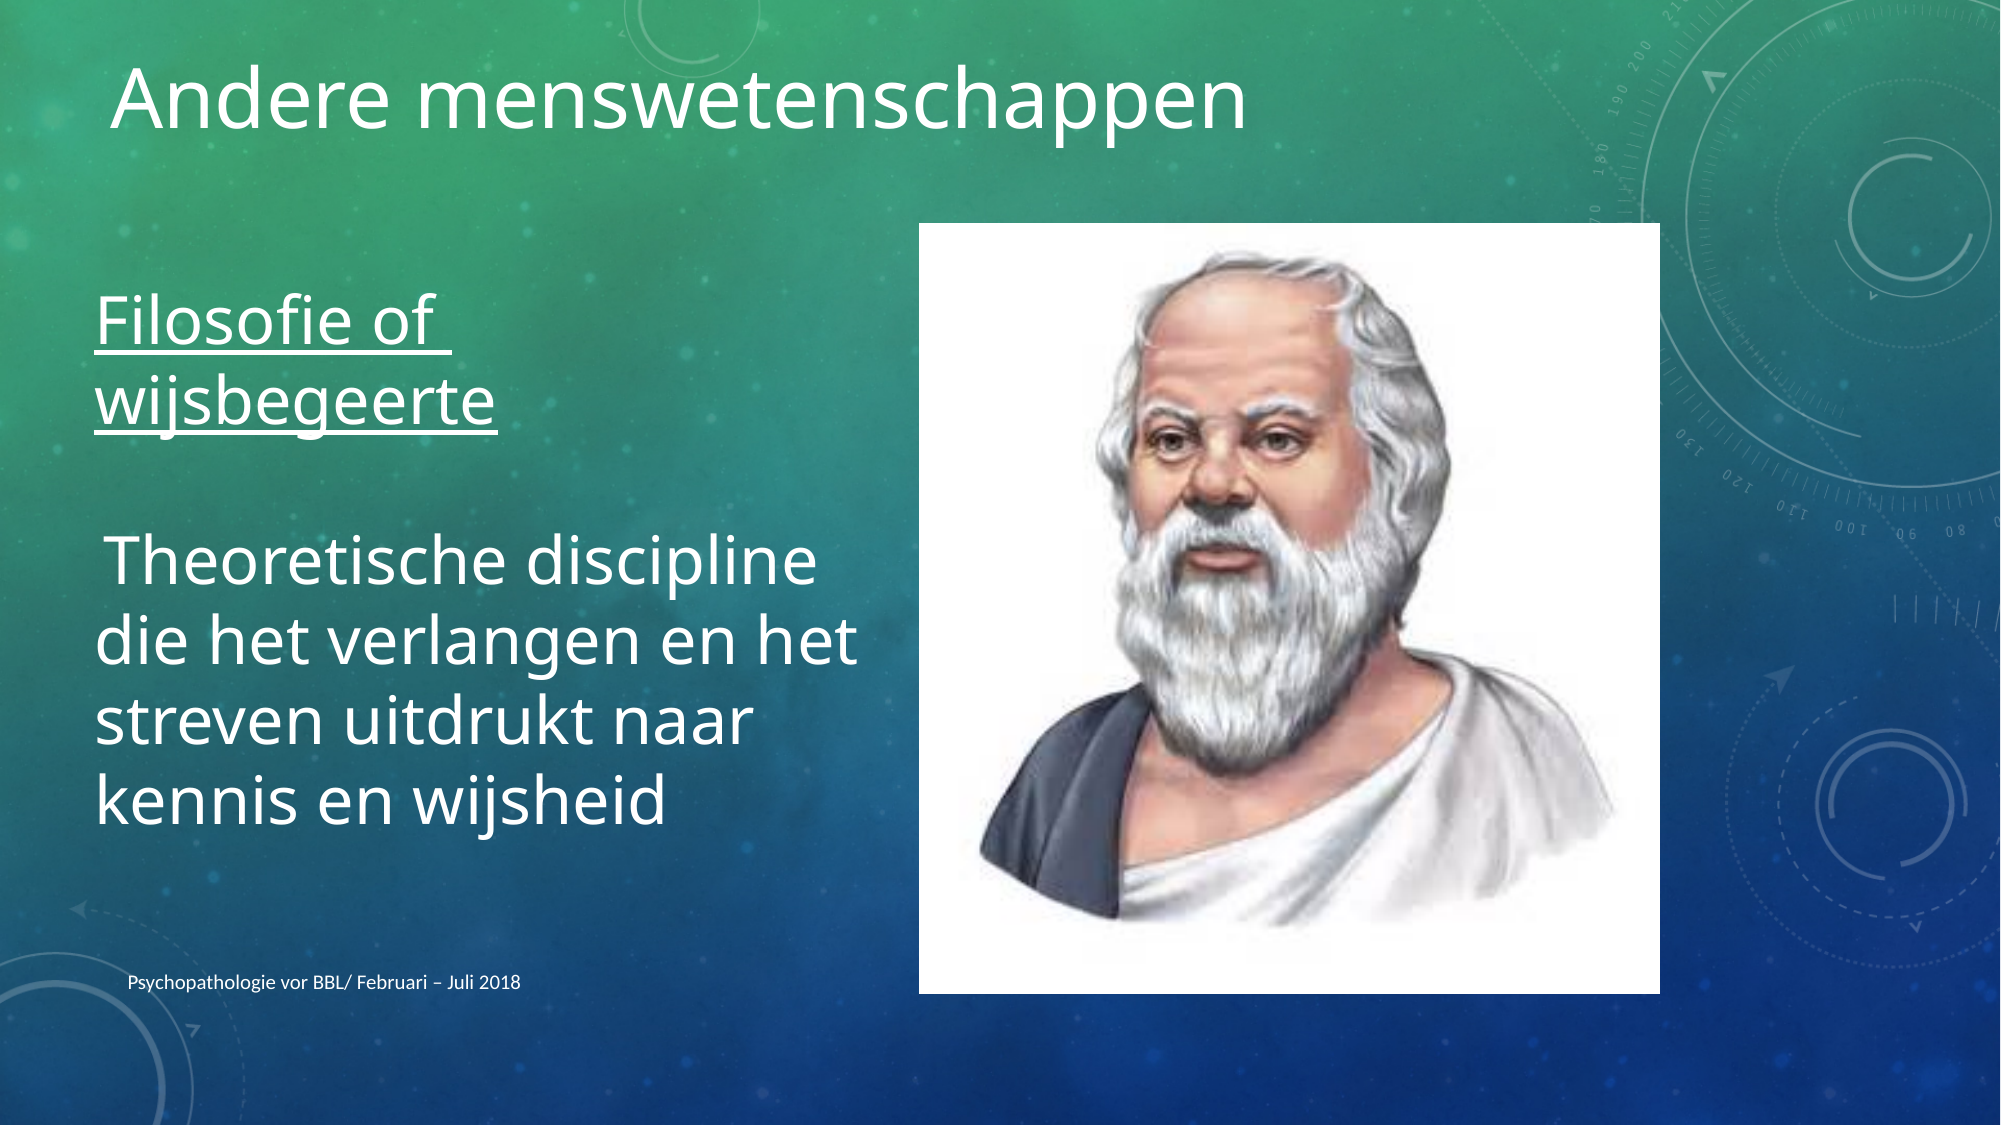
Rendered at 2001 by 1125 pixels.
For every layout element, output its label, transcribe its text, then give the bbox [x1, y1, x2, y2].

text_box Andere menswetenschappen [95, 37, 1471, 153]
footer Psychopathologie vor BBL/ Februari – Juli 2018 [112, 963, 587, 1025]
picture [0, 0, 2001, 1125]
text_box Filosofie of wijsbegeerte Theoretische discipline die het verlangen en het streven uitdrukt naar kennis en wijsheid [79, 190, 1660, 846]
